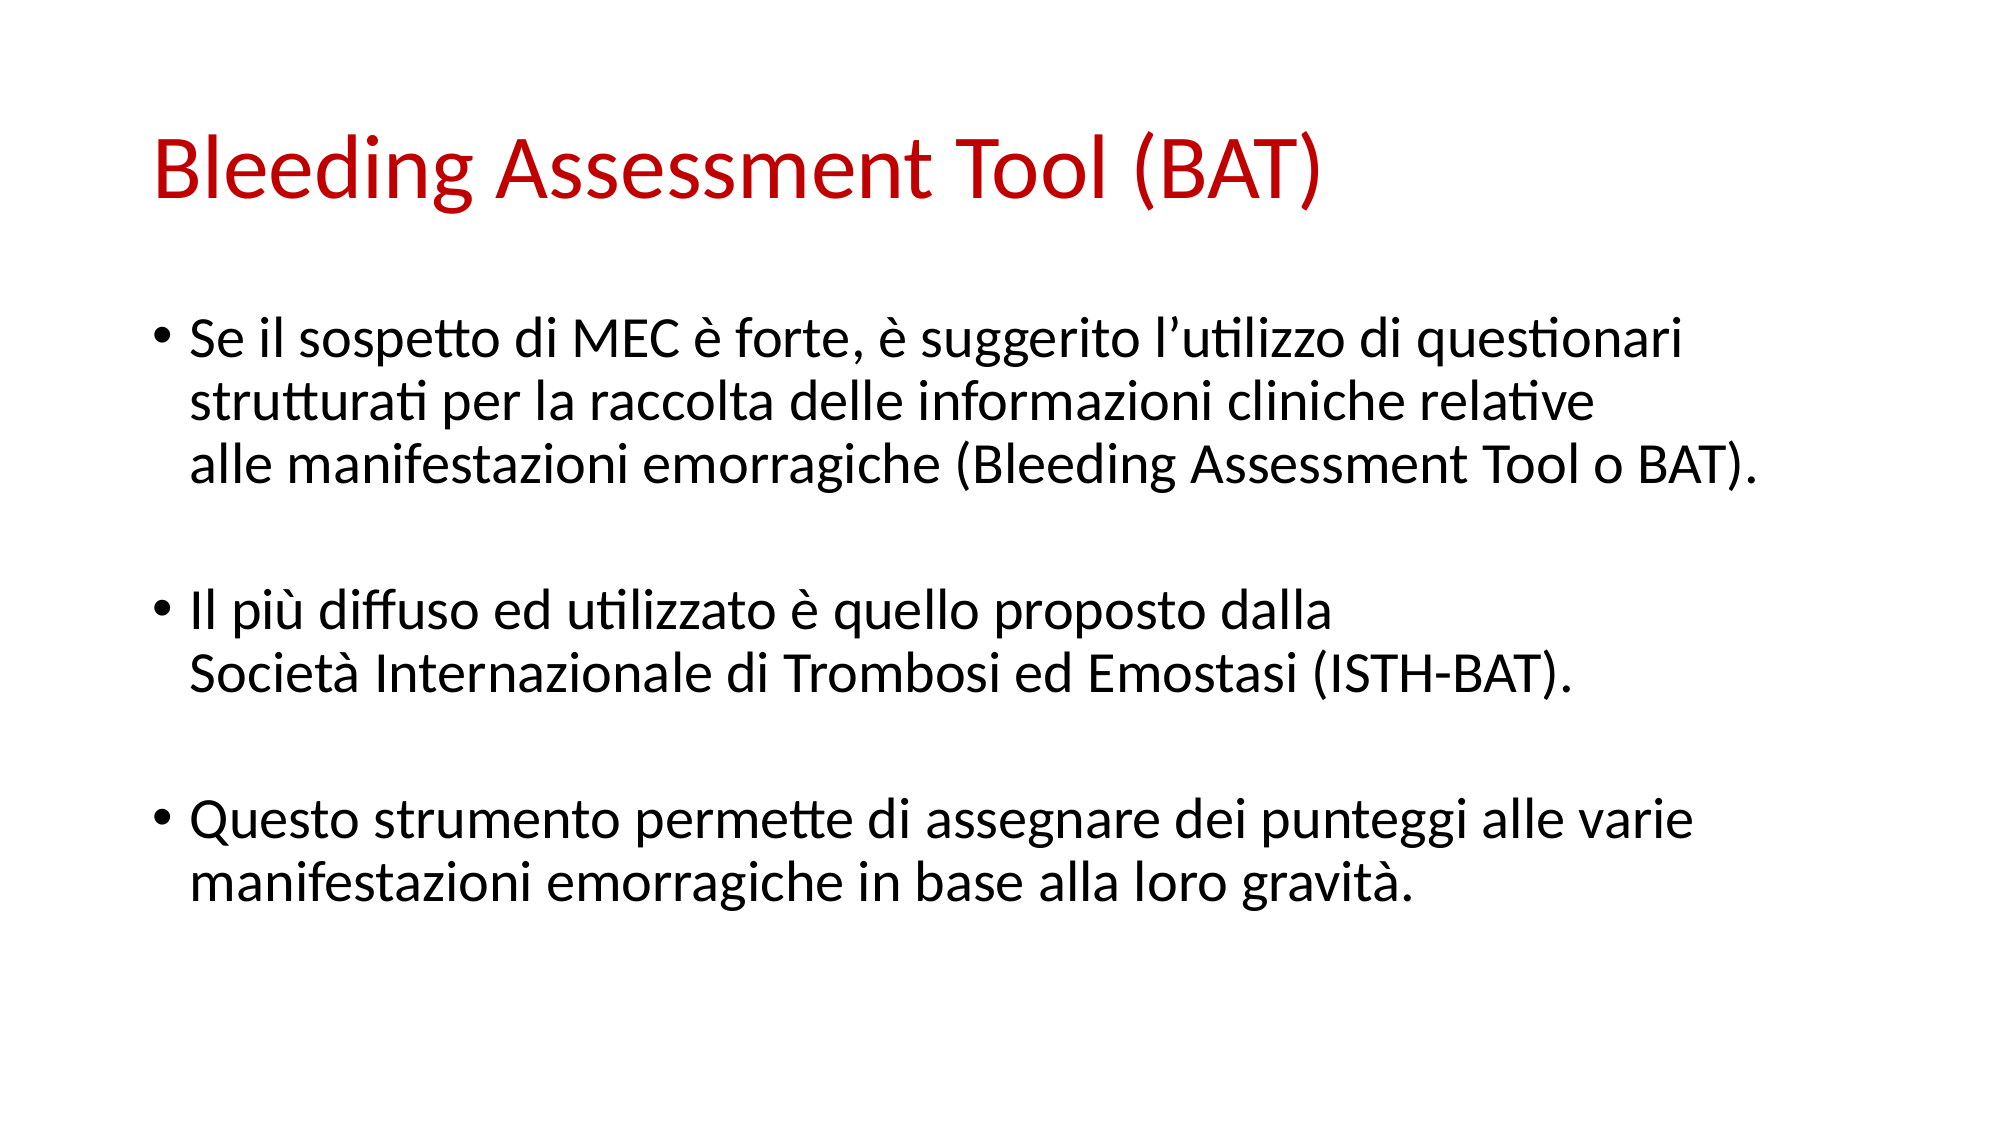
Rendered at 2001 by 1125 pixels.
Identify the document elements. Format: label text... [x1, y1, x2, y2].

title Bleeding Assessment Tool (BAT) [137, 59, 1936, 278]
list Se il sospetto di MEC è forte, è suggerito l’utilizzo di questionari strutturati per la raccolta delle informazioni cliniche relative alle manifestazioni emorragiche (Bleeding Assessment Tool o BAT). Il più diffuso ed utilizzato è quello proposto dalla Società Internazionale di Trombosi ed Emostasi (ISTH-BAT). Questo strumento permette di assegnare dei punteggi alle varie manifestazioni emorragiche in base alla loro gravità. [137, 299, 1863, 1014]
